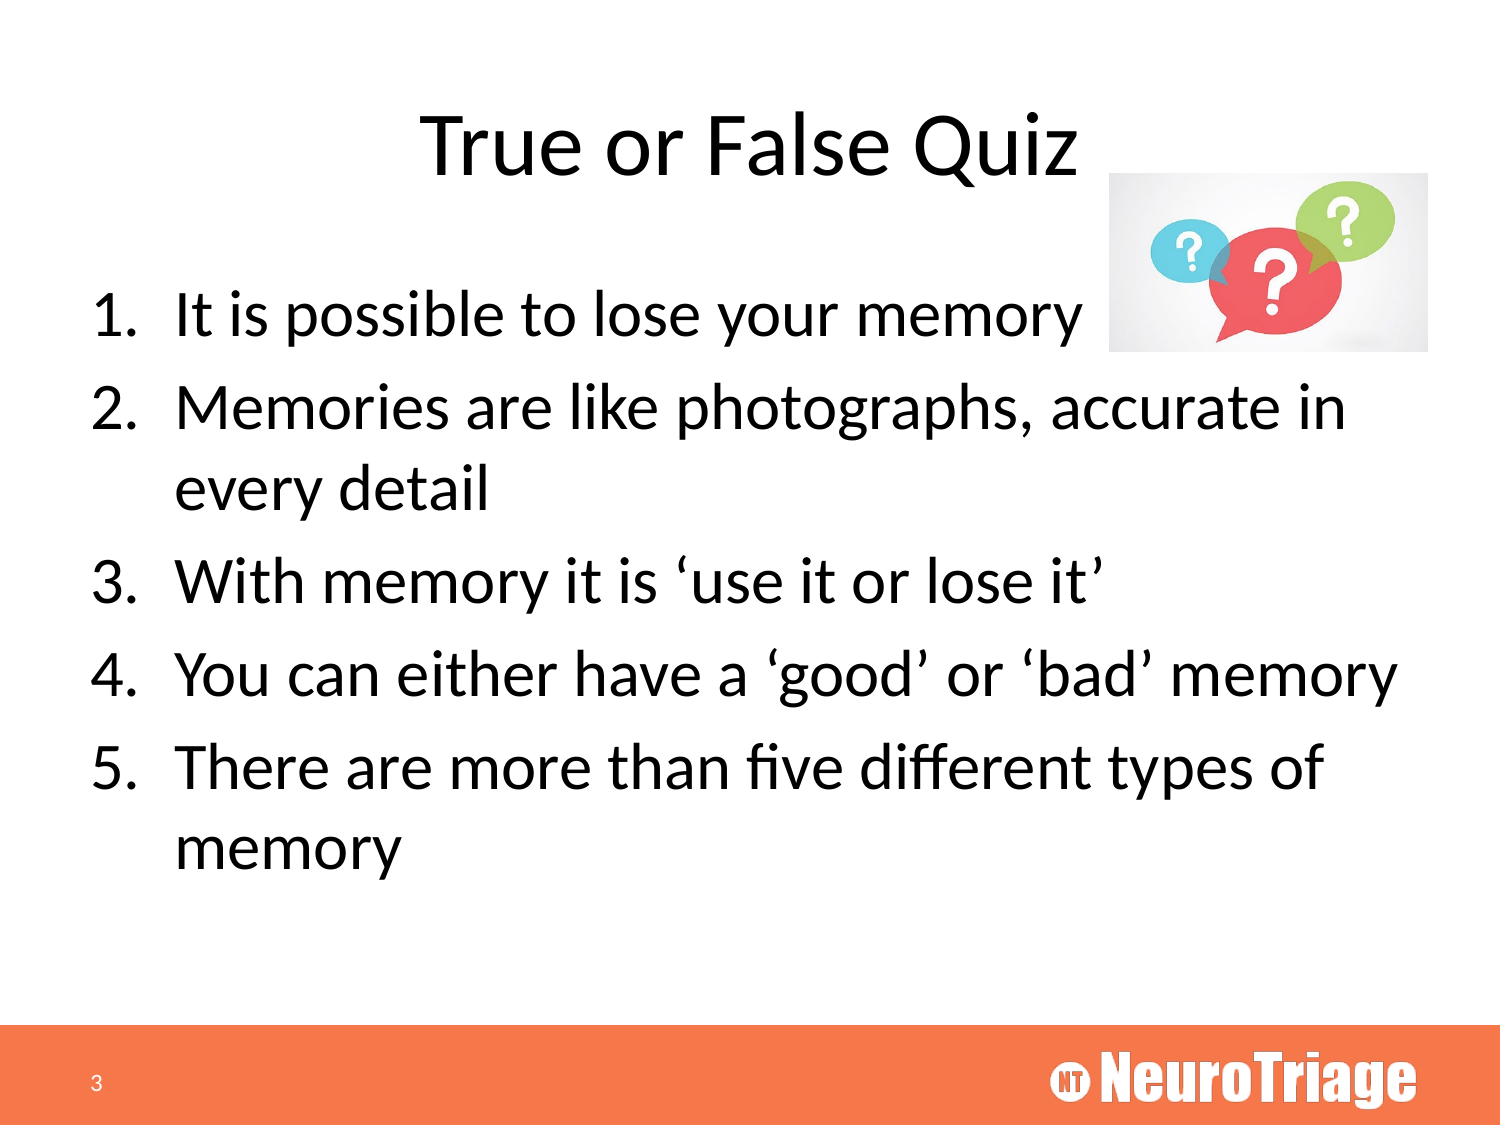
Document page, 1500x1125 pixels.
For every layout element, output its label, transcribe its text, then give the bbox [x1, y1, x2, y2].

slide_number 3 [75, 1051, 425, 1112]
picture [1037, 1030, 1425, 1125]
picture [1109, 173, 1428, 352]
list It is possible to lose your memory Memories are like photographs, accurate in every detail With memory it is ‘use it or lose it’ You can either have a ‘good’ or ‘bad’ memory There are more than five different types of memory [75, 262, 1425, 1005]
title True or False Quiz [75, 45, 1425, 233]
